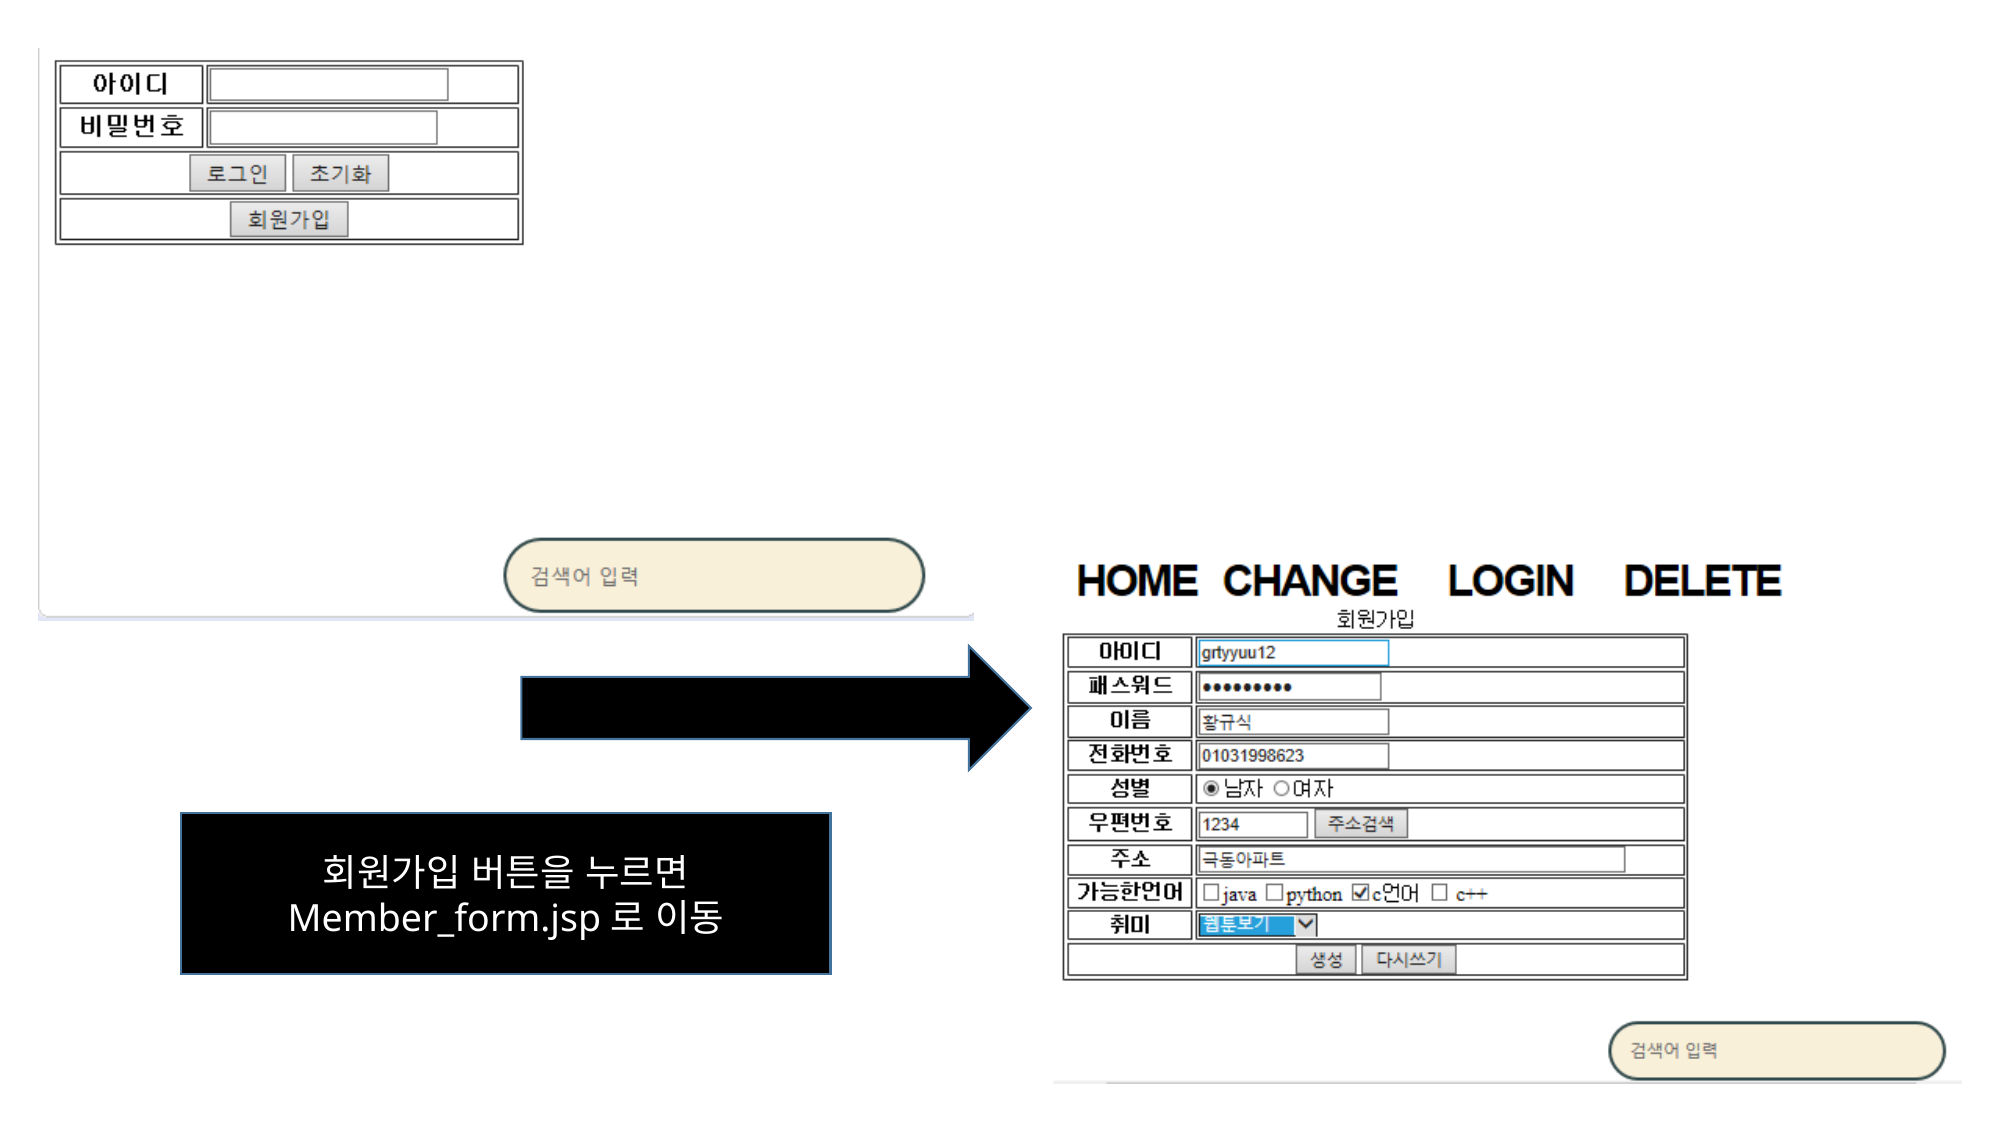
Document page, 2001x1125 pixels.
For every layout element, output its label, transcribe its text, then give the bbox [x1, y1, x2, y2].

text_box [520, 643, 1033, 773]
picture [38, 48, 975, 621]
text_box 회원가입 버튼을 누르면 Member_form.jsp로 이동 [180, 812, 832, 975]
picture [1052, 543, 1962, 1084]
